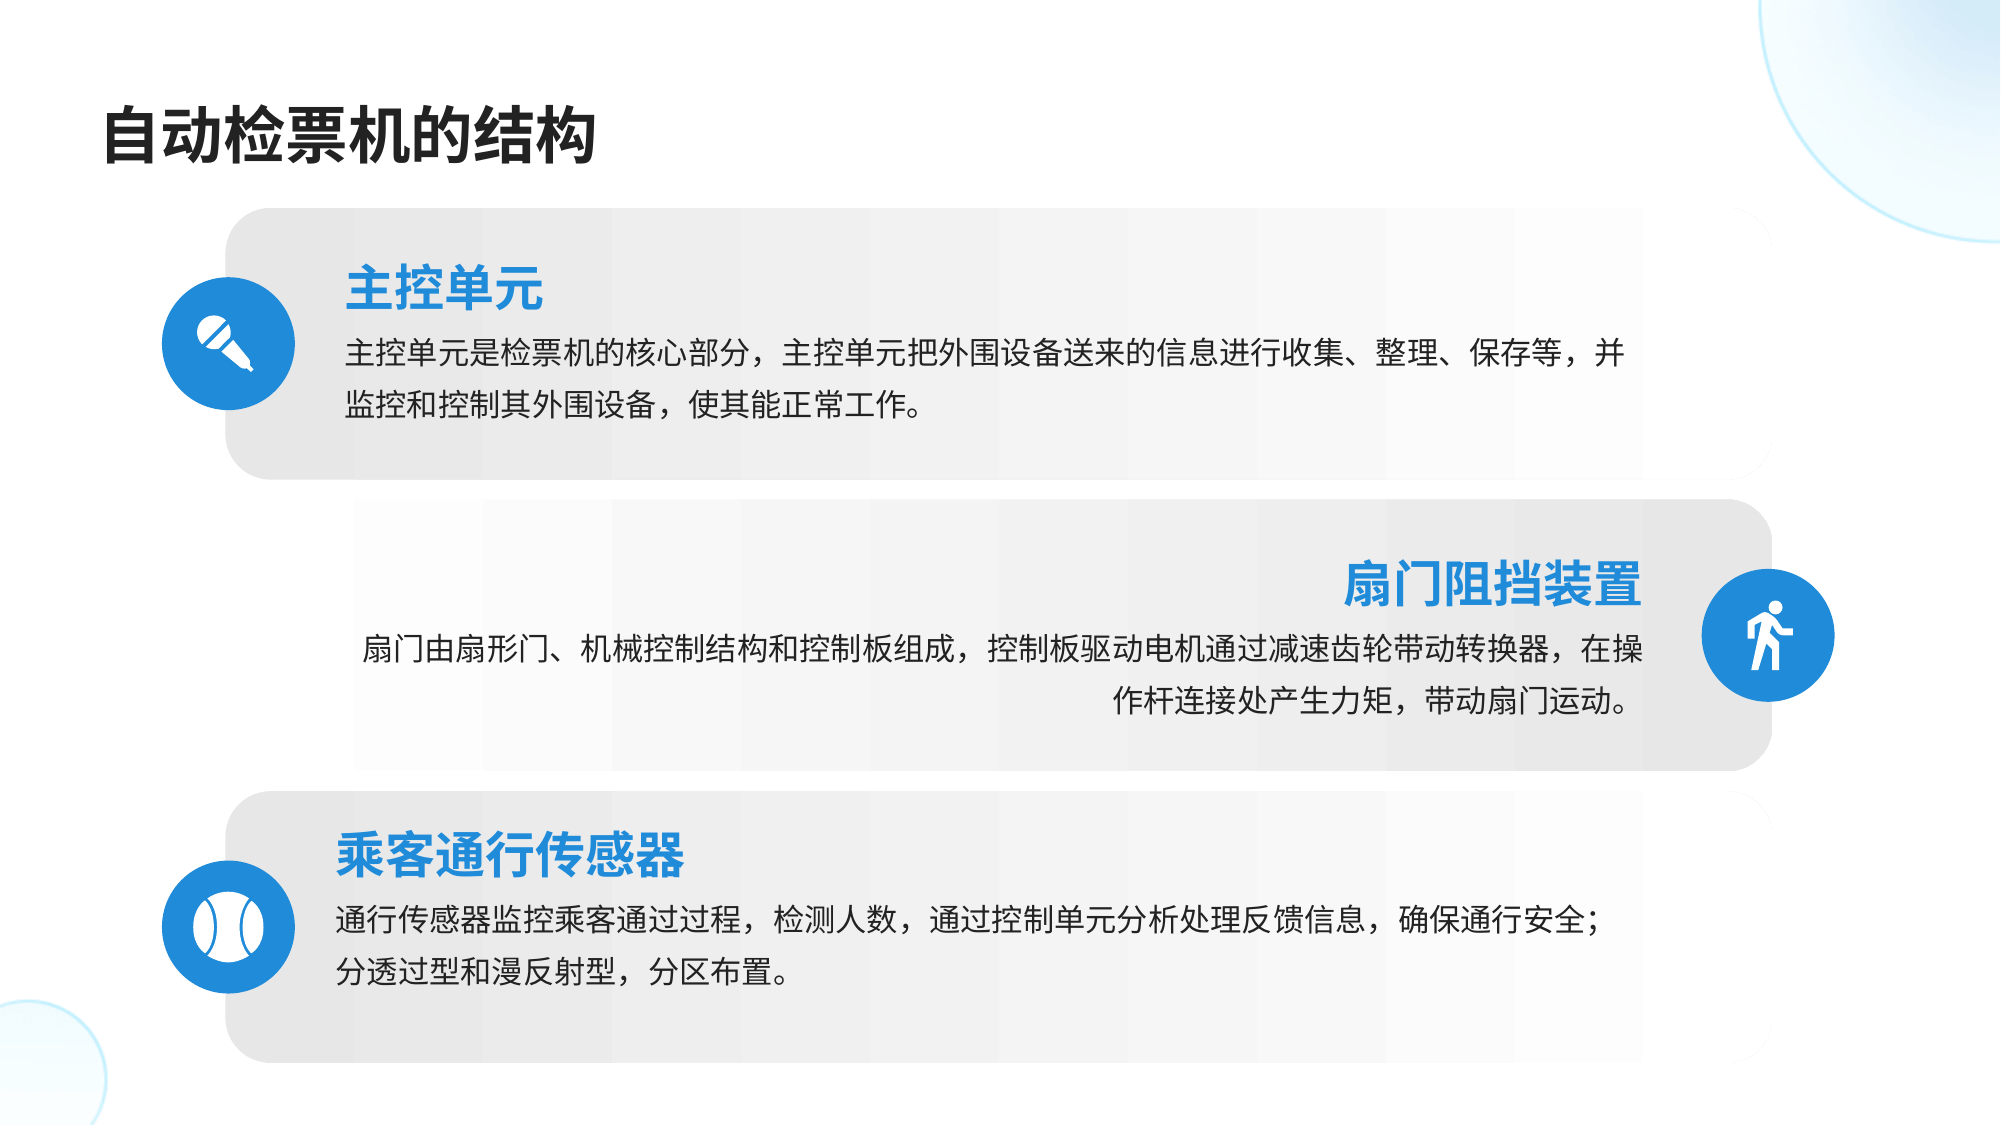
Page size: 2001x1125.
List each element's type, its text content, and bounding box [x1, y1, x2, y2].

text_box 自动检票机的结构 [78, 43, 1922, 194]
text_box 乘客通行传感器 [316, 800, 1663, 876]
text_box [225, 791, 1773, 1063]
text_box [242, 900, 264, 954]
text_box [161, 277, 295, 411]
text_box [221, 339, 254, 372]
text_box 扇门阻挡装置 [316, 529, 1663, 604]
text_box [205, 324, 231, 350]
text_box [193, 900, 214, 954]
text_box 主控单元 [325, 233, 1672, 308]
text_box 扇门由扇形门、机械控制结构和控制板组成，控制板驱动电机通过减速齿轮带动转换器，在操作杆连接处产生力矩，带动扇门运动。 [316, 604, 1663, 734]
text_box [207, 891, 250, 963]
text_box [197, 315, 227, 345]
text_box [225, 499, 1773, 772]
text_box 主控单元是检票机的核心部分，主控单元把外围设备送来的信息进行收集、整理、保存等，并监控和控制其外围设备，使其能正常工作。 [325, 308, 1672, 437]
text_box [1701, 568, 1835, 702]
picture [0, 0, 2001, 1125]
text_box [161, 860, 295, 994]
text_box [225, 207, 1773, 480]
text_box [1747, 600, 1793, 671]
text_box 通行传感器监控乘客通过过程，检测人数，通过控制单元分析处理反馈信息，确保通行安全；分透过型和漫反射型，分区布置。 [316, 876, 1663, 1005]
